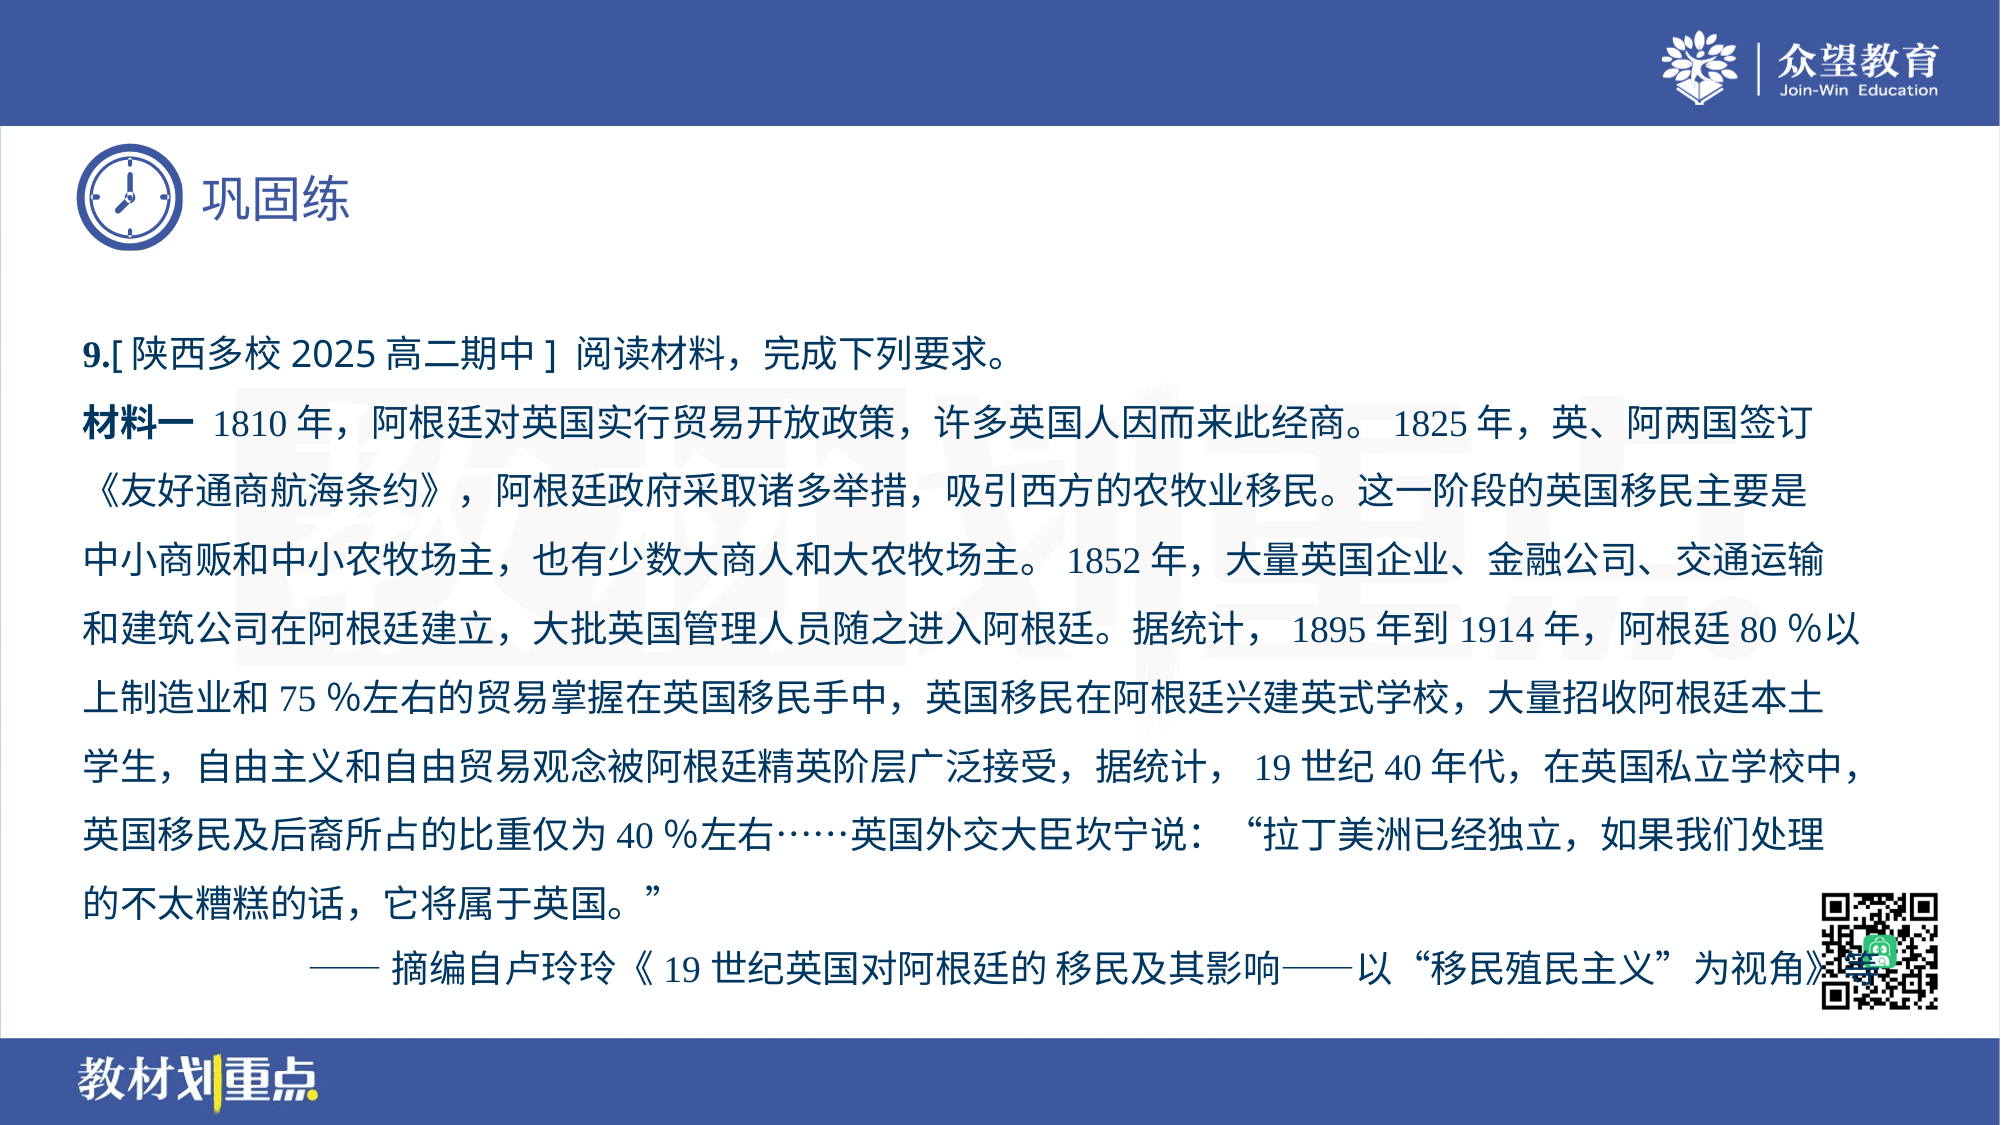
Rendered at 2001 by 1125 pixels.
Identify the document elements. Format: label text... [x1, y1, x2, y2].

picture [0, 0, 2000, 1125]
text_box 9.[陕西多校2025高二期中] 阅读材料，完成下列要求。 材料一 1810年，阿根廷对英国实行贸易开放政策，许多英国人因而来此经商。1825年，英、阿两国签订 《友好通商航海条约》，阿根廷政府采取诸多举措，吸引西方的农牧业移民。这一阶段的英国移民主要是 中小商贩和中小农牧场主，也有少数大商人和大农牧场主。1852年，大量英国企业、金融公司、交通运输 和建筑公司在阿根廷建立，大批英国管理人员随之进入阿根廷。据统计，1895年到1914年，阿根廷80％以 上制造业和75％左右的贸易掌握在英国移民手中，英国移民在阿根廷兴建英式学校，大量招收阿根廷本土 学生，自由主义和自由贸易观念被阿根廷精英阶层广泛接受，据统计，19世纪40年代，在英国私立学校中， 英国移民及后裔所占的比重仅为40％左右……英国外交大臣坎宁说：“拉丁美洲已经独立，如果我们处理 的不太糟糕的话，它将属于英国。” ——摘编自卢玲玲《19世纪英国对阿根廷的 移民及其影响——以“移民殖民主义”为视角》等 [82, 306, 1817, 983]
